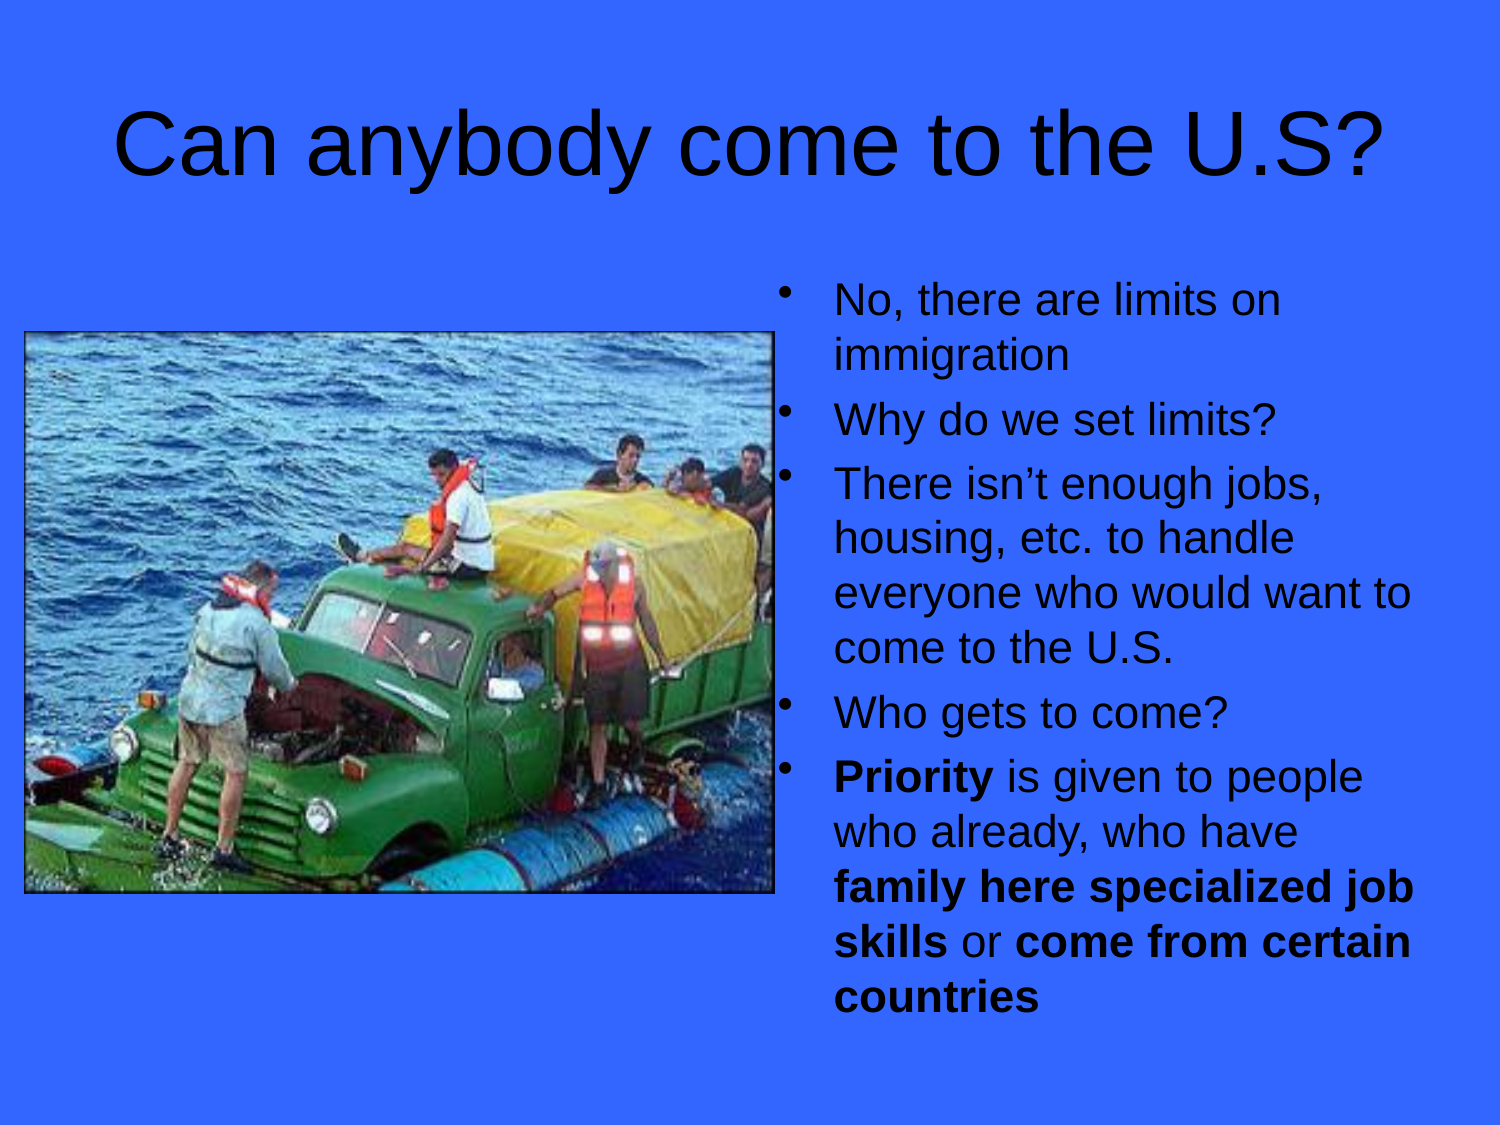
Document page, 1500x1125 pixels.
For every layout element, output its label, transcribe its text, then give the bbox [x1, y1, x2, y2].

title Can anybody come to the U.S? [75, 45, 1425, 233]
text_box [24, 330, 776, 894]
list No, there are limits on immigration Why do we set limits? There isn’t enough jobs, housing, etc. to handle everyone who would want to come to the U.S. Who gets to come? Priority is given to people who already, who have family here specialized job skills or come from certain countries [762, 262, 1450, 1038]
